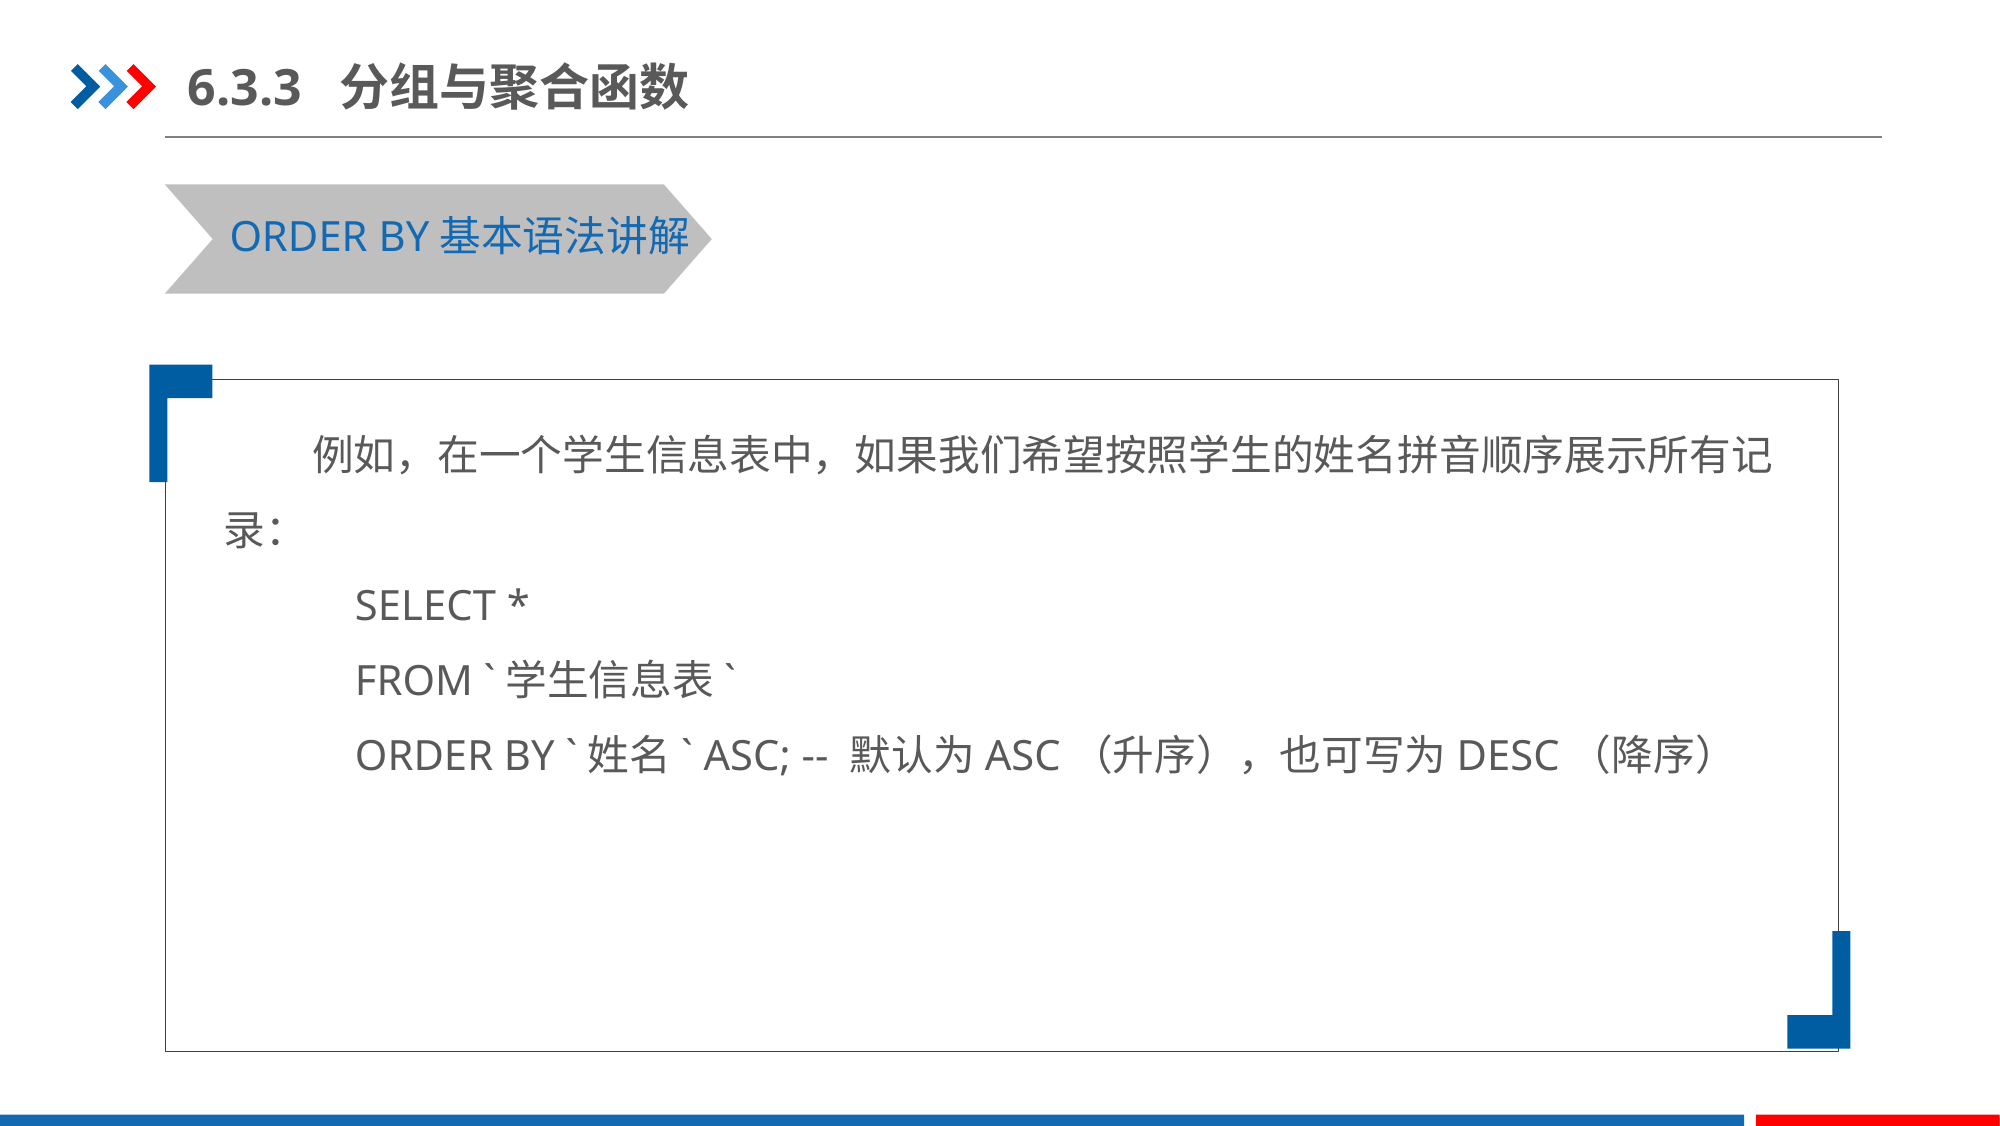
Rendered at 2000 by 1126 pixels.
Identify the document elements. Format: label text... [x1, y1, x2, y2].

text_box [163, 378, 1841, 1053]
text_box [705, 231, 712, 247]
text_box 6.3.3 分组与聚合函数 [187, 43, 827, 127]
text_box [164, 184, 688, 294]
text_box ORDER BY基本语法讲解 [214, 202, 705, 267]
text_box [1785, 929, 1852, 1051]
text_box [147, 363, 215, 484]
